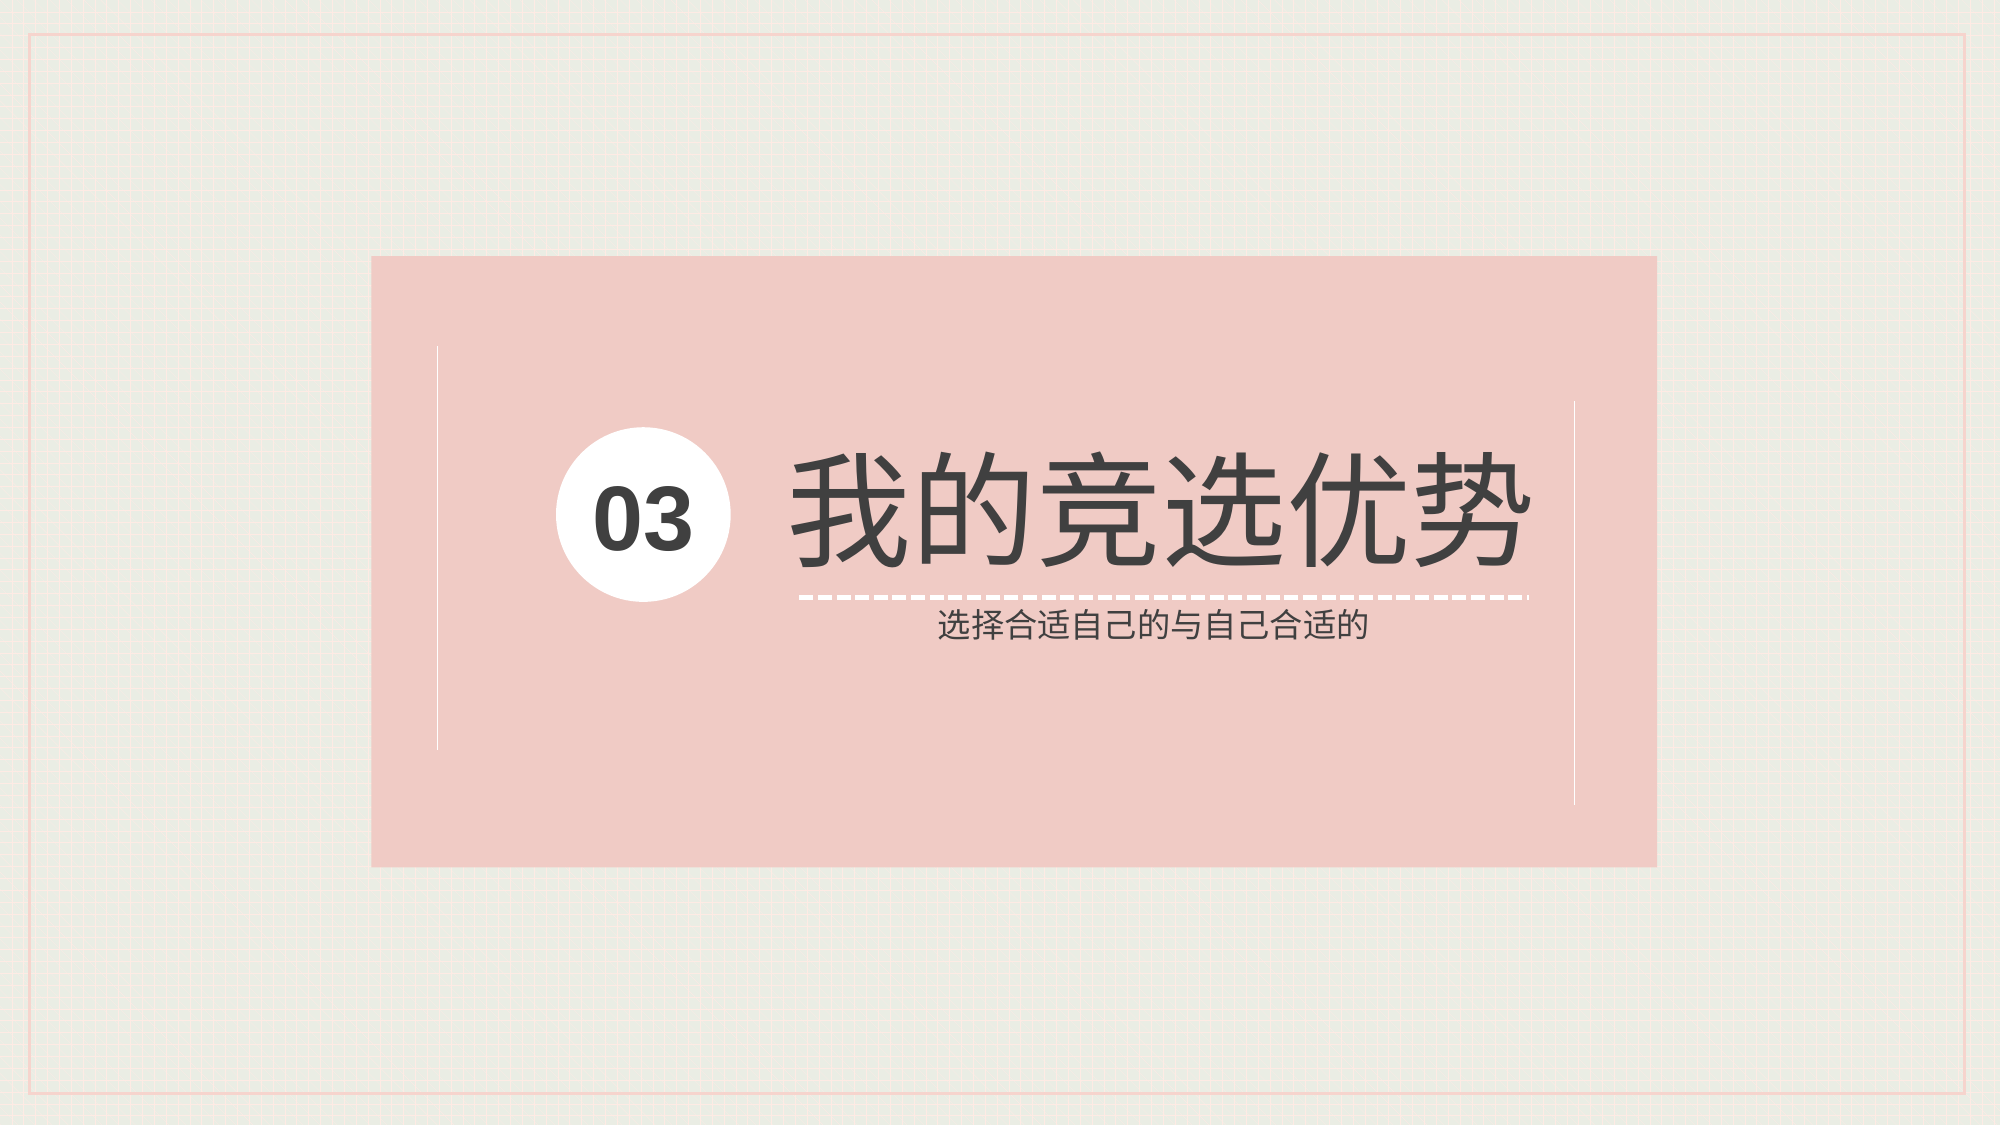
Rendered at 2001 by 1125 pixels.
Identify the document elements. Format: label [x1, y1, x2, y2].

text_box [556, 424, 1585, 653]
text_box [28, 34, 1966, 1095]
